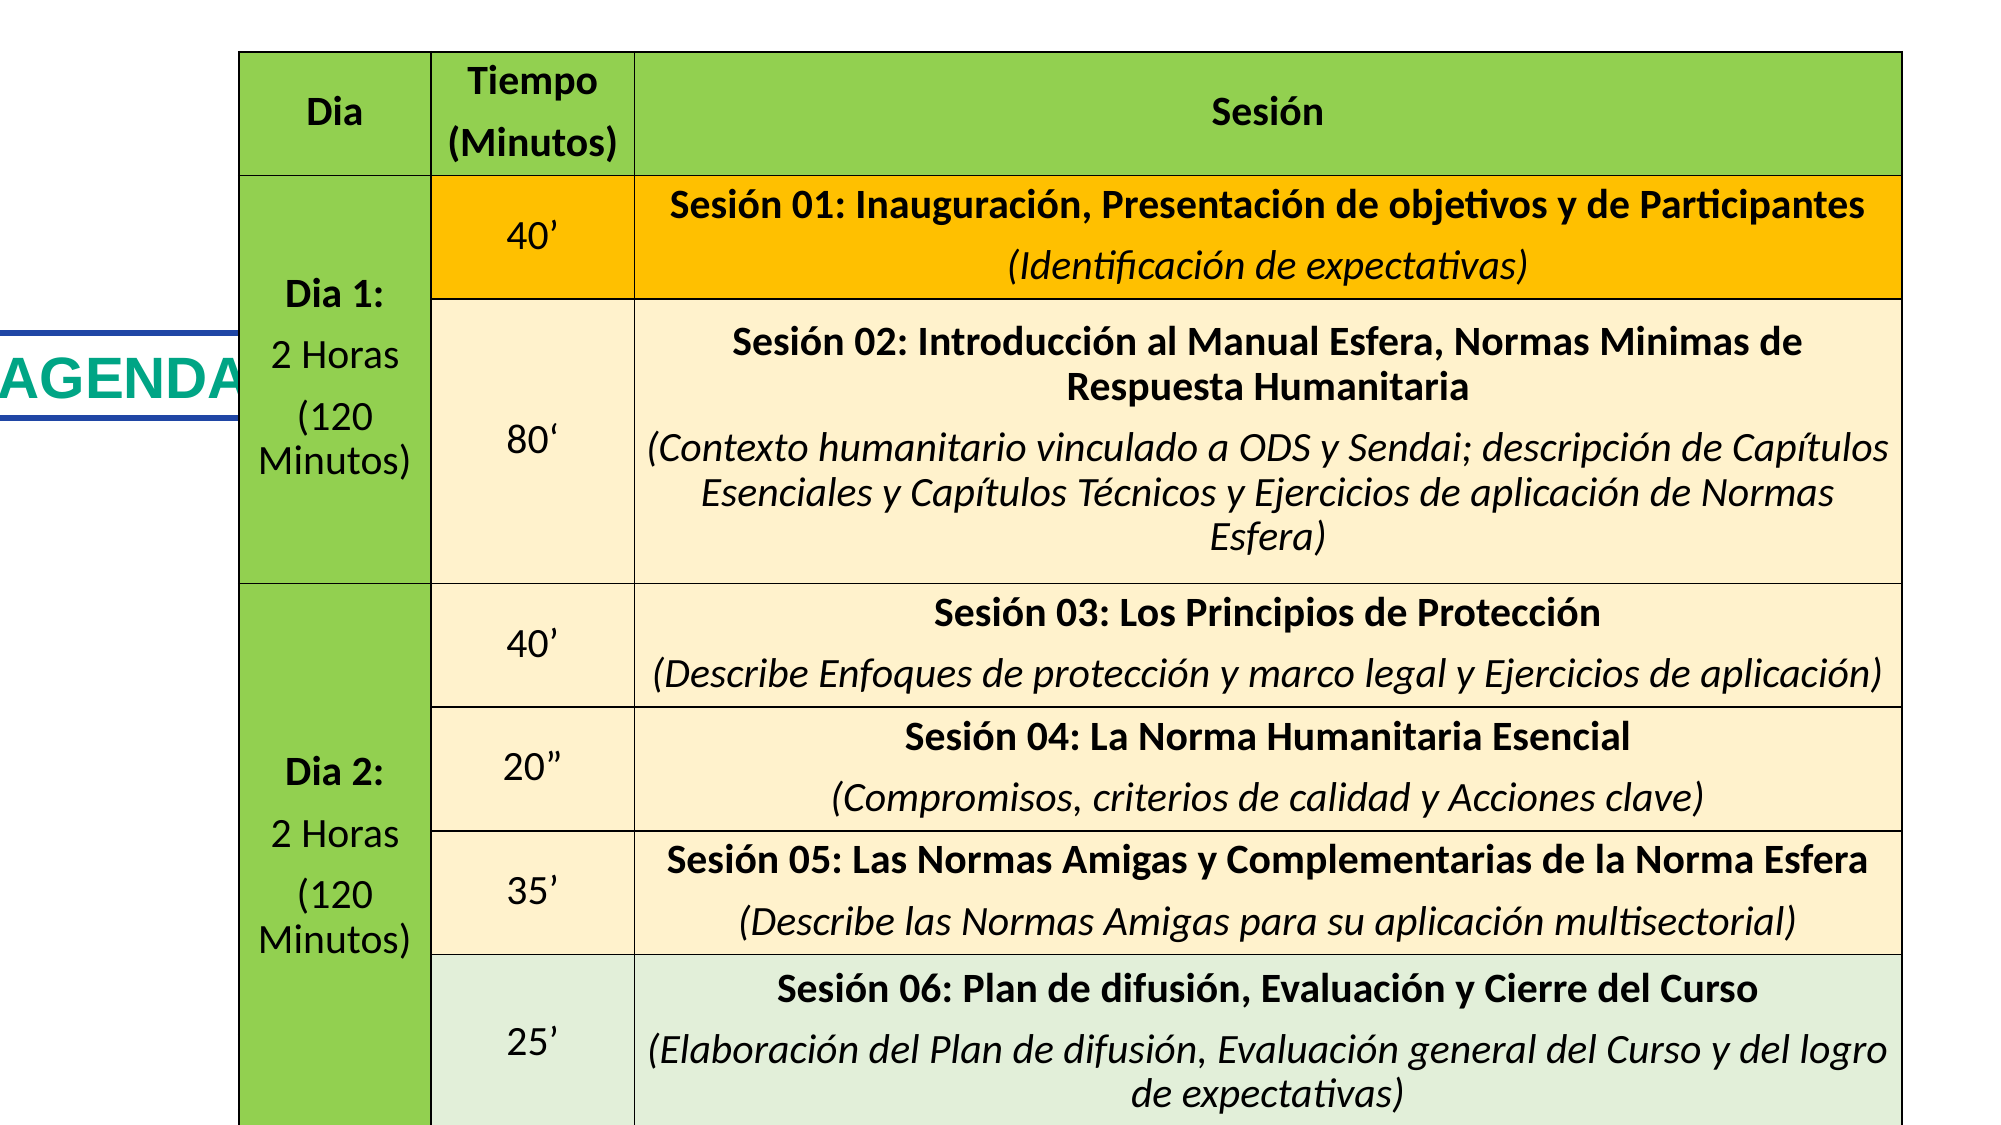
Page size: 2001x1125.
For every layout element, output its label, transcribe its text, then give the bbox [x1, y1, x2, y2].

table_header Sesión [635, 53, 1901, 175]
table_header Dia [240, 53, 430, 175]
table_cell Dia 2: 2 Horas (120 Minutos) [240, 584, 430, 1125]
table_cell Sesión 04: La Norma Humanitaria Esencial (Compromisos, criterios de calidad y Acciones clave) [635, 708, 1901, 830]
table_cell Sesión 03: Los Principios de Protección (Describe Enfoques de protección y marco legal y Ejercicios de aplicación) [635, 584, 1901, 706]
table_cell 20” [432, 708, 634, 830]
table_cell 40’ [432, 176, 634, 298]
table_cell Sesión 06: Plan de difusión, Evaluación y Cierre del Curso (Elaboración del Plan de difusión, Evaluación general del Curso y del logro de expectativas) [635, 955, 1901, 1125]
table_cell Sesión 02: Introducción al Manual Esfera, Normas Minimas de Respuesta Humanitaria (Contexto humanitario vinculado a ODS y Sendai; descripción de Capítulos Esenciales y Capítulos Técnicos y Ejercicios de aplicación de Normas Esfera) [635, 300, 1901, 583]
table_cell 35’ [432, 832, 634, 954]
table_cell 40’ [432, 584, 634, 706]
table_cell Sesión 01: Inauguración, Presentación de objetivos y de Participantes (Identificación de expectativas) [635, 176, 1901, 298]
text_box AGENDA [0, 330, 238, 421]
table_cell Sesión 05: Las Normas Amigas y Complementarias de la Norma Esfera (Describe las Normas Amigas para su aplicación multisectorial) [635, 832, 1901, 954]
table_cell 80‘ [432, 300, 634, 583]
table_header Tiempo (Minutos) [432, 53, 634, 175]
table_cell Dia 1: 2 Horas (120 Minutos) [240, 176, 430, 583]
table_cell 25’ [432, 955, 634, 1125]
